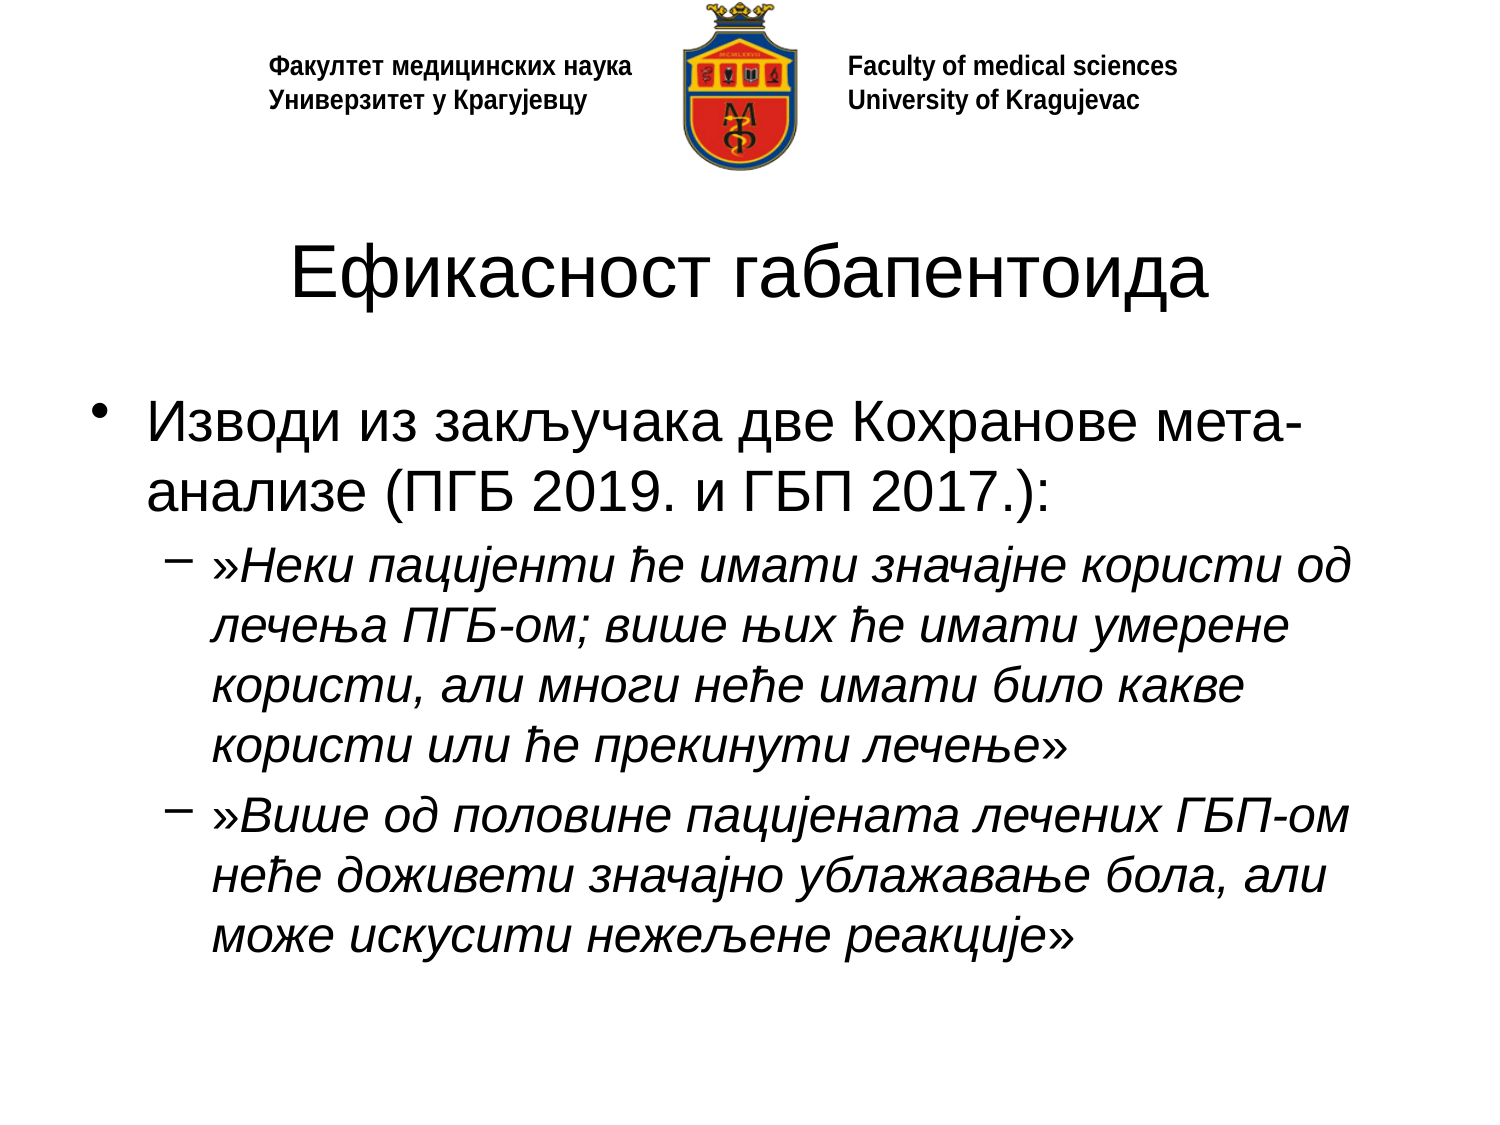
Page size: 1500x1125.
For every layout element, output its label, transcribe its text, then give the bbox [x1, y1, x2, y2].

list Изводи из закључака две Кохранове мета-анализе (ПГБ 2019. и ГБП 2017.): »Неки пацијенти ће имати значајне користи од лечења ПГБ-ом; више њих ће имати умерене користи, али многи неће имати било какве користи или ће прекинути лечење» »Више од половине пацијената лечених ГБП-ом неће доживети значајно ублажавање бола, али може искусити нежељене реакције» [74, 374, 1426, 1118]
title Ефикасност габапентоида [74, 173, 1426, 362]
